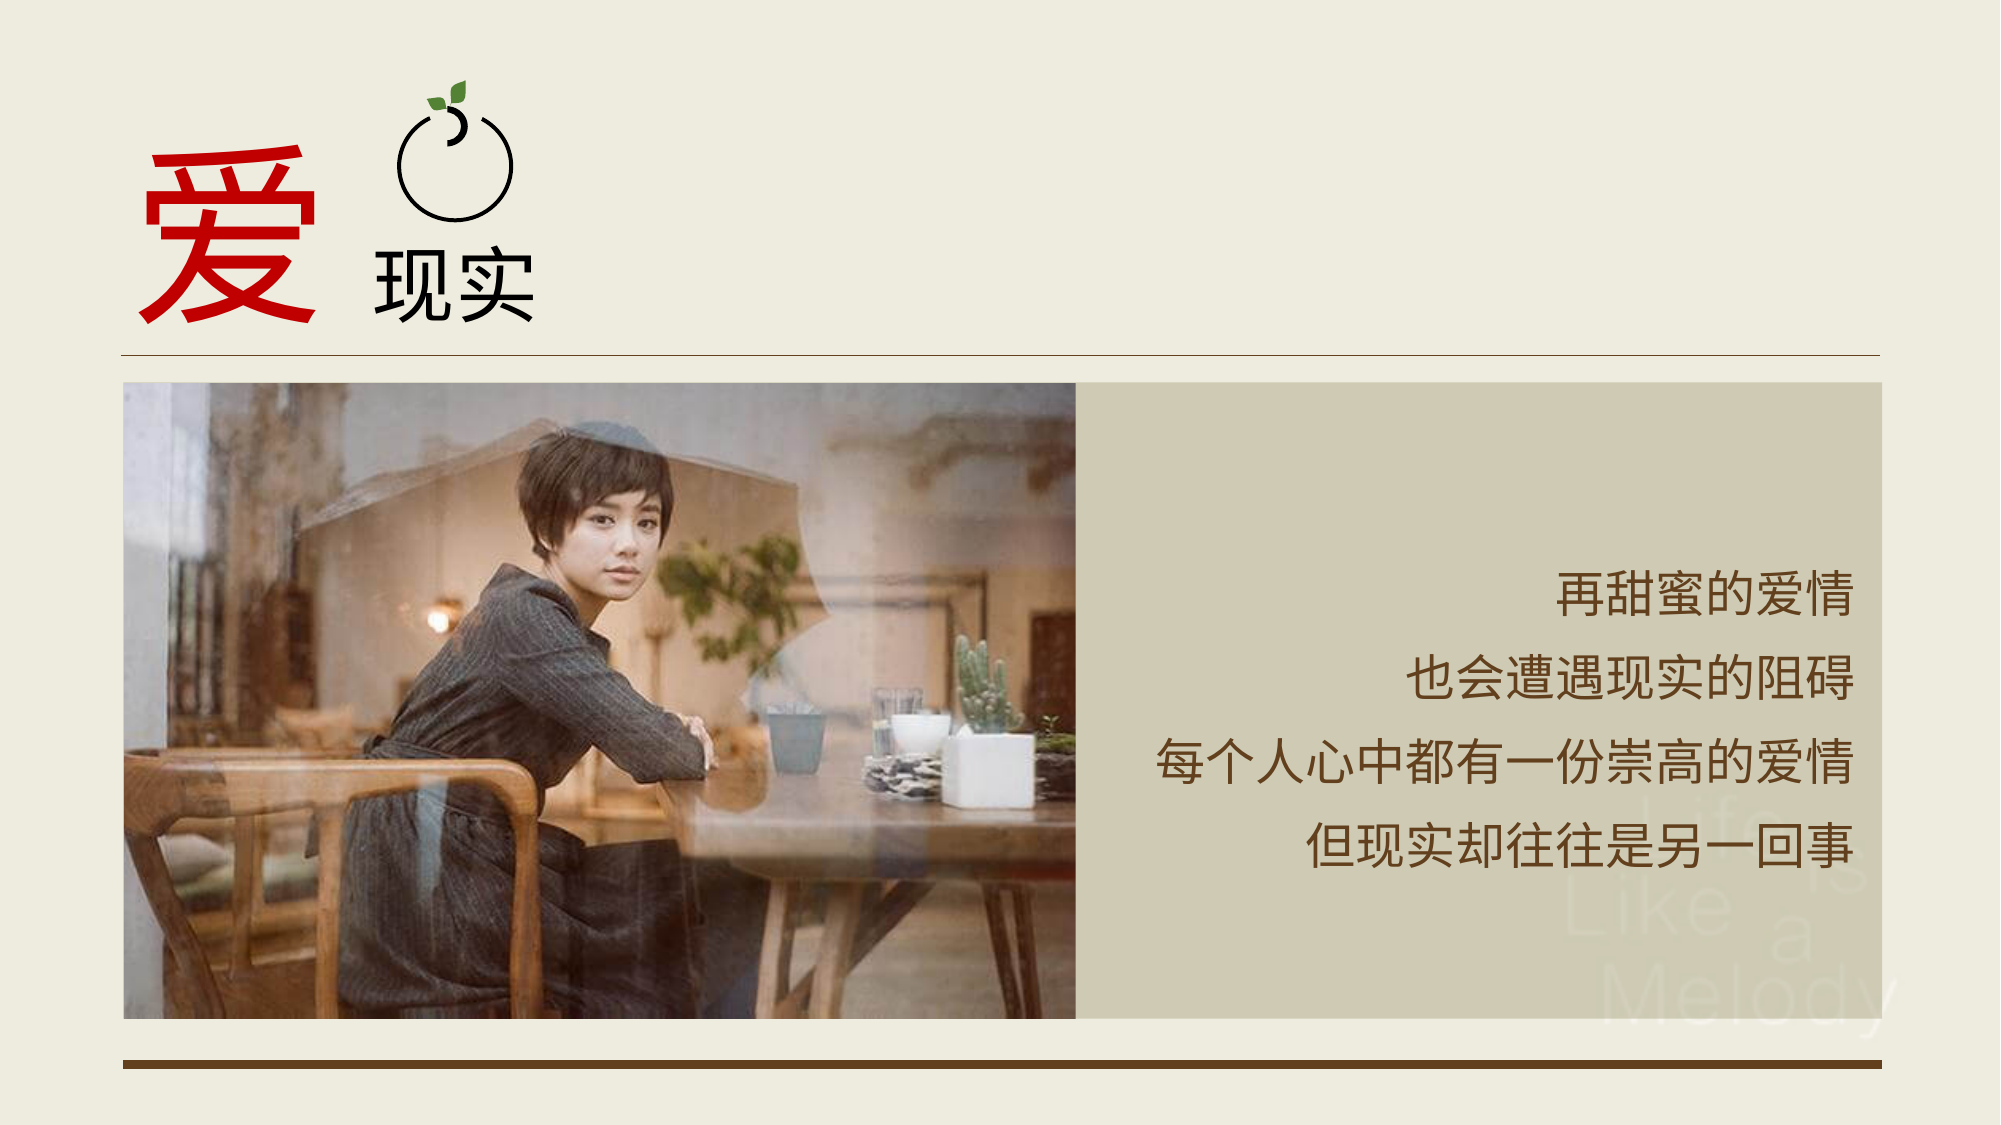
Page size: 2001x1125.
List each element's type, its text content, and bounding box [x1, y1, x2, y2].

text_box 爱 [115, 103, 346, 359]
picture [123, 383, 1076, 1019]
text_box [397, 80, 514, 223]
text_box 再甜蜜的爱情 也会遭遇现实的阻碍 每个人心中都有一份崇高的爱情 但现实却往往是另一回事 [1076, 531, 1871, 883]
text_box 现实 [357, 225, 554, 341]
text_box [122, 381, 1883, 1020]
picture [1546, 723, 1935, 1112]
